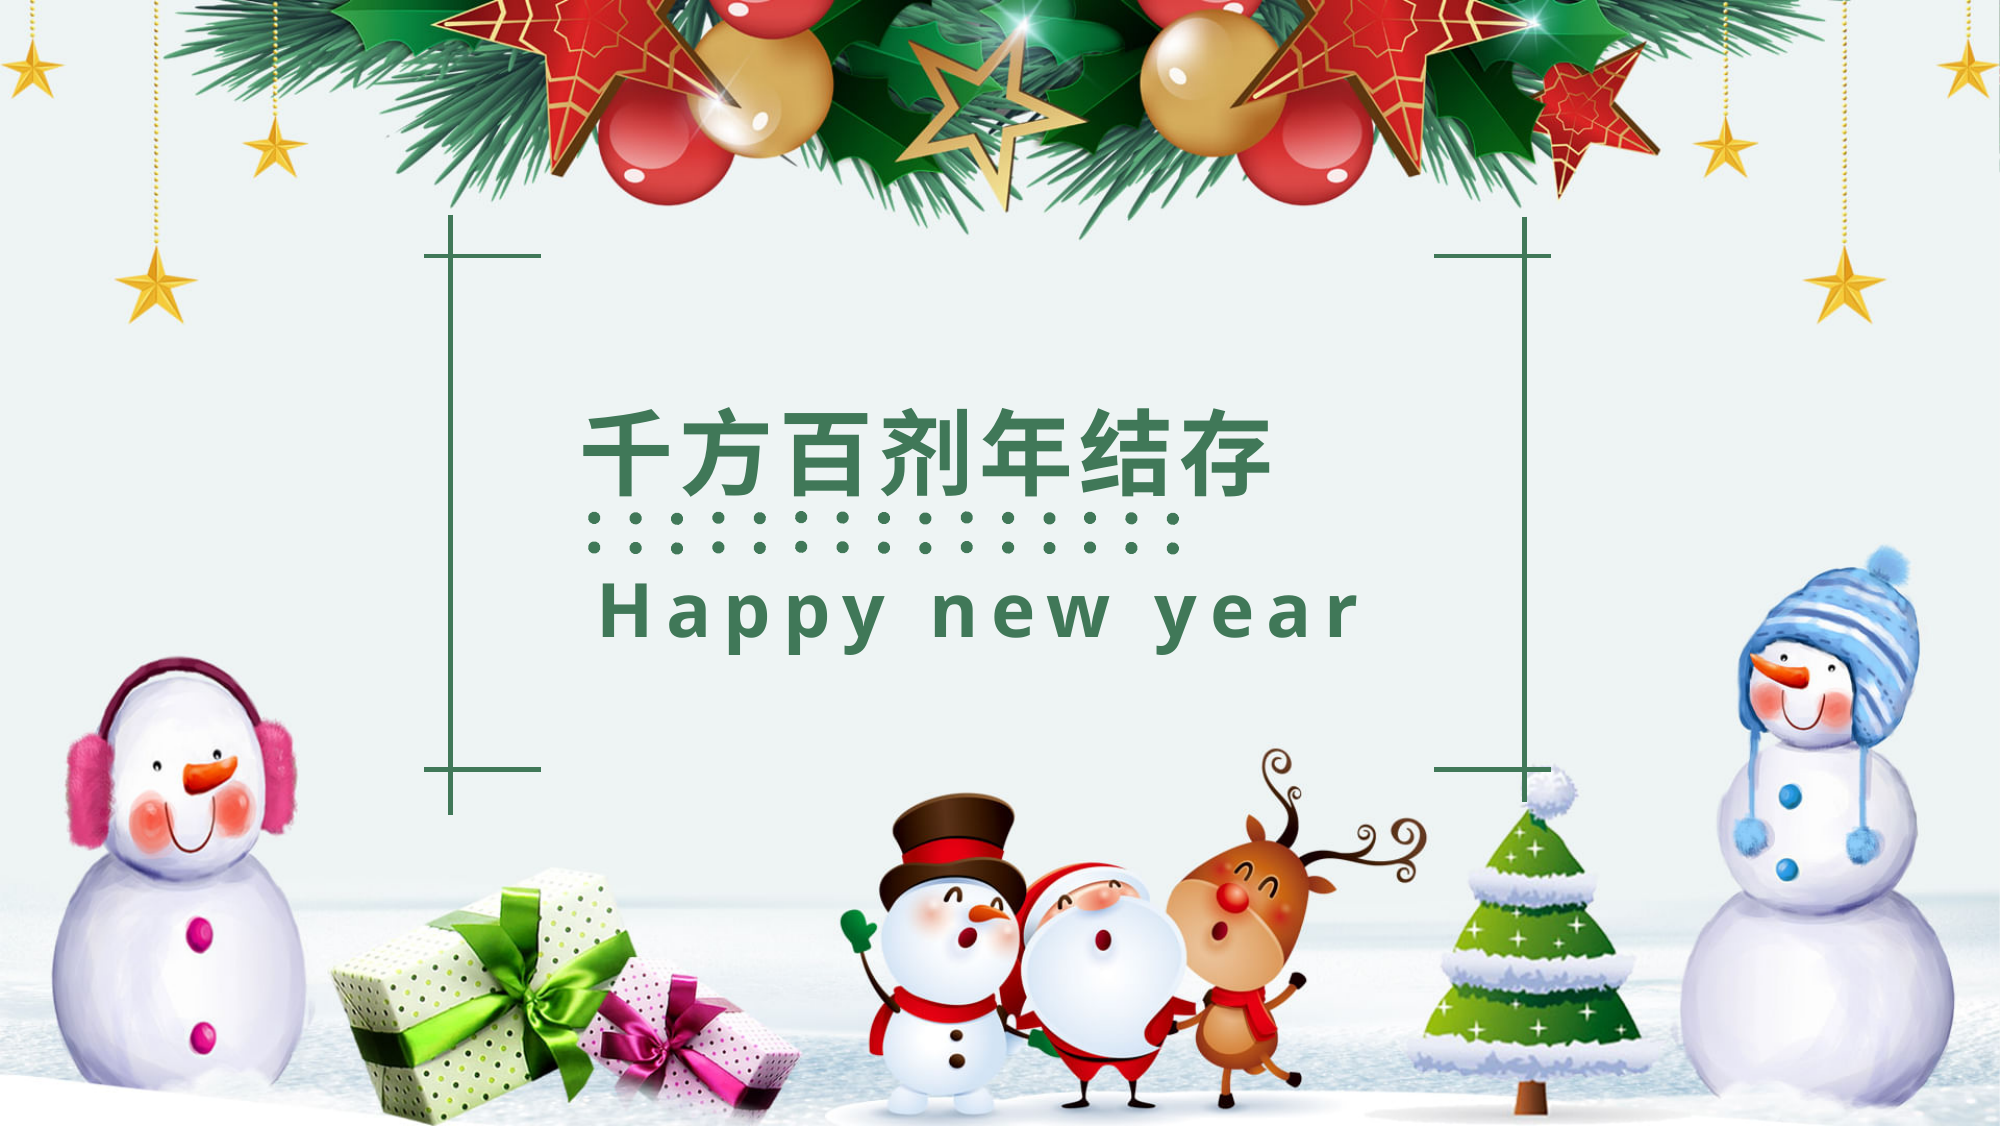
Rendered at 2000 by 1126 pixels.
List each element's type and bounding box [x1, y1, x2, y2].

text_box [687, 0, 1288, 386]
text_box [588, 510, 1179, 555]
text_box [564, 386, 1390, 661]
text_box [687, 661, 1288, 1079]
picture [0, 0, 2000, 1126]
